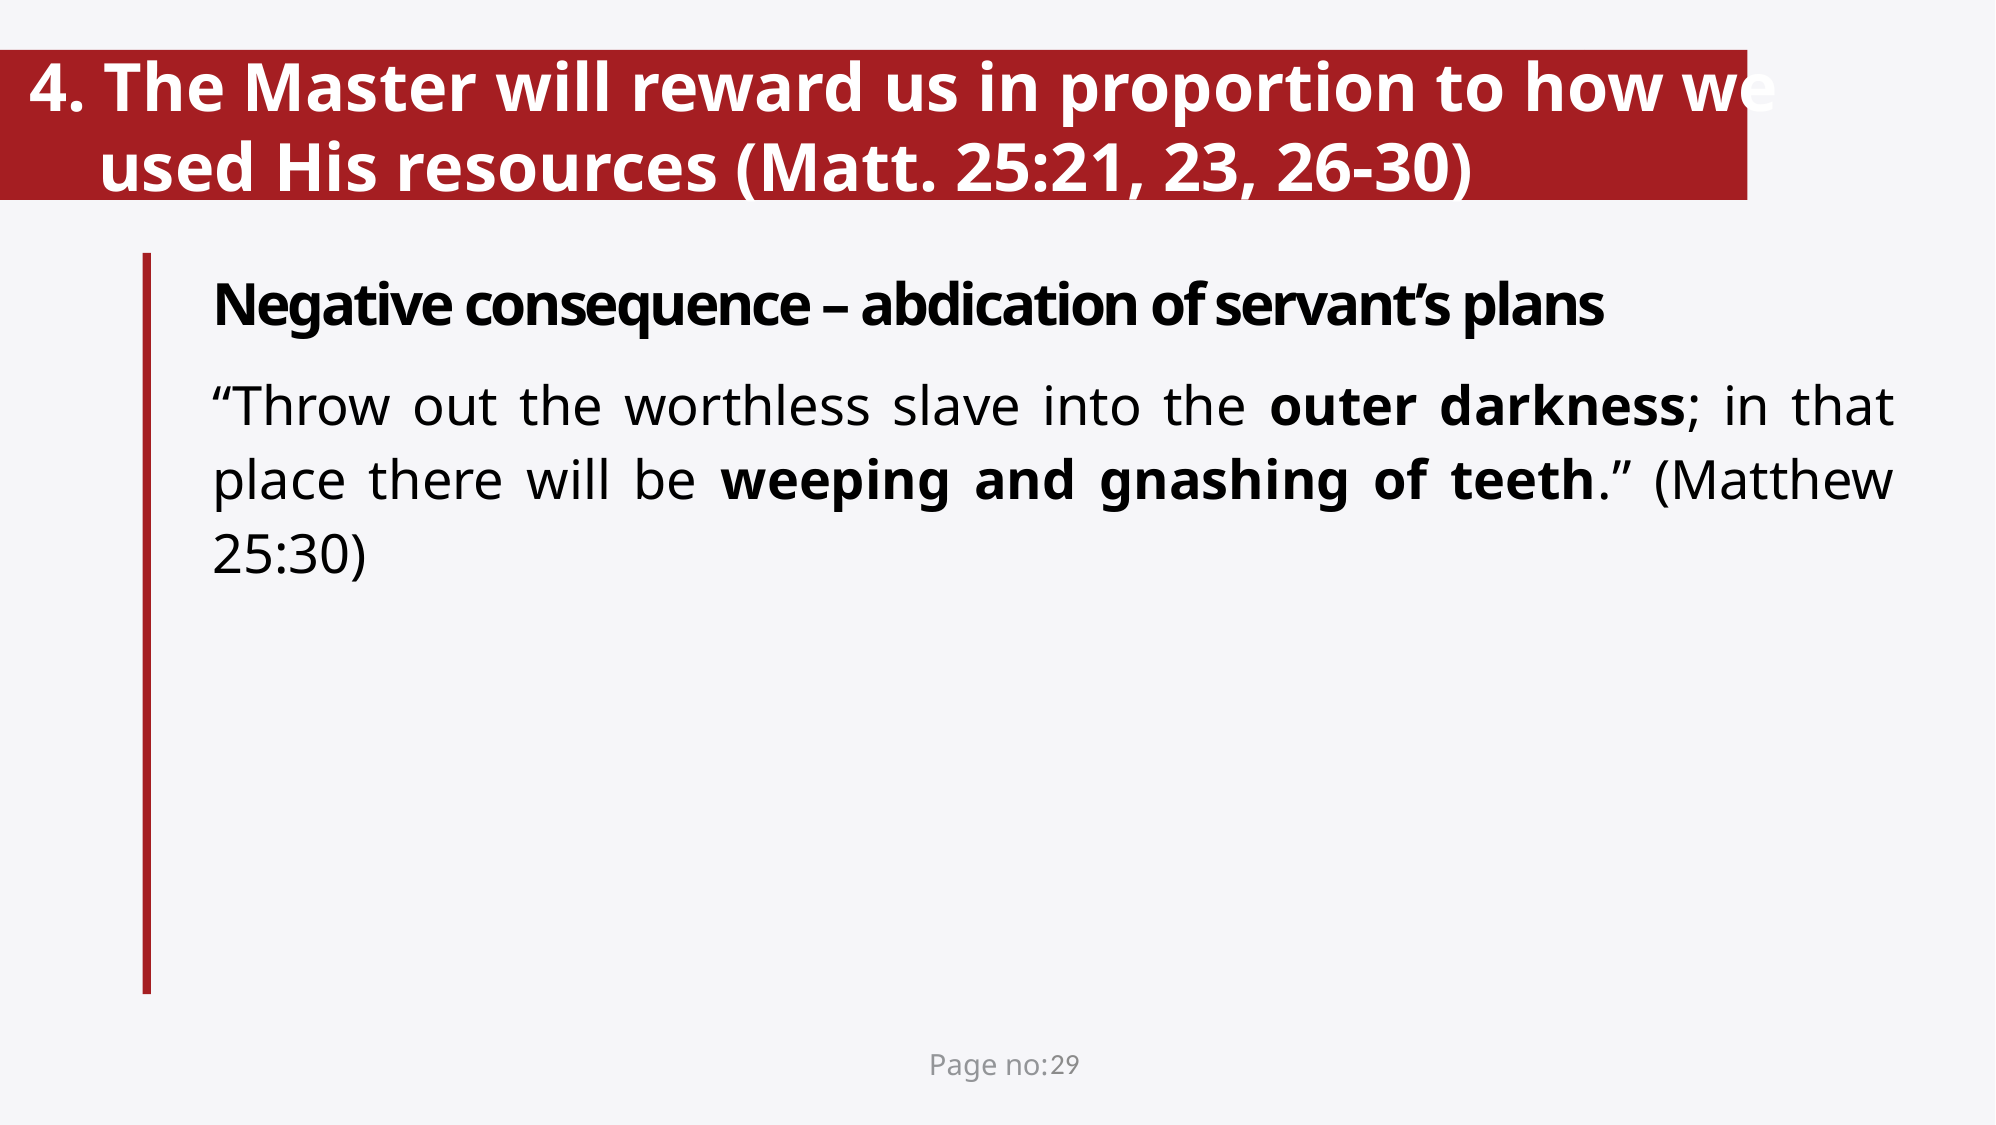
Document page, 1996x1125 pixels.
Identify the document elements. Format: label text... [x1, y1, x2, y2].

text_box [1583, 48, 1750, 62]
text_box [1583, 188, 1750, 202]
subtitle Negative consequence – abdication of servant’s plans “Throw out the worthless slave into the outer darkness; in that place there will be weeping and gnashing of teeth.” (Matthew 25:30) [197, 249, 1910, 1000]
title 4. The Master will reward us in proportion to how we used His resources (Matt. 25:21, 23, 26-30) [14, 62, 1810, 188]
